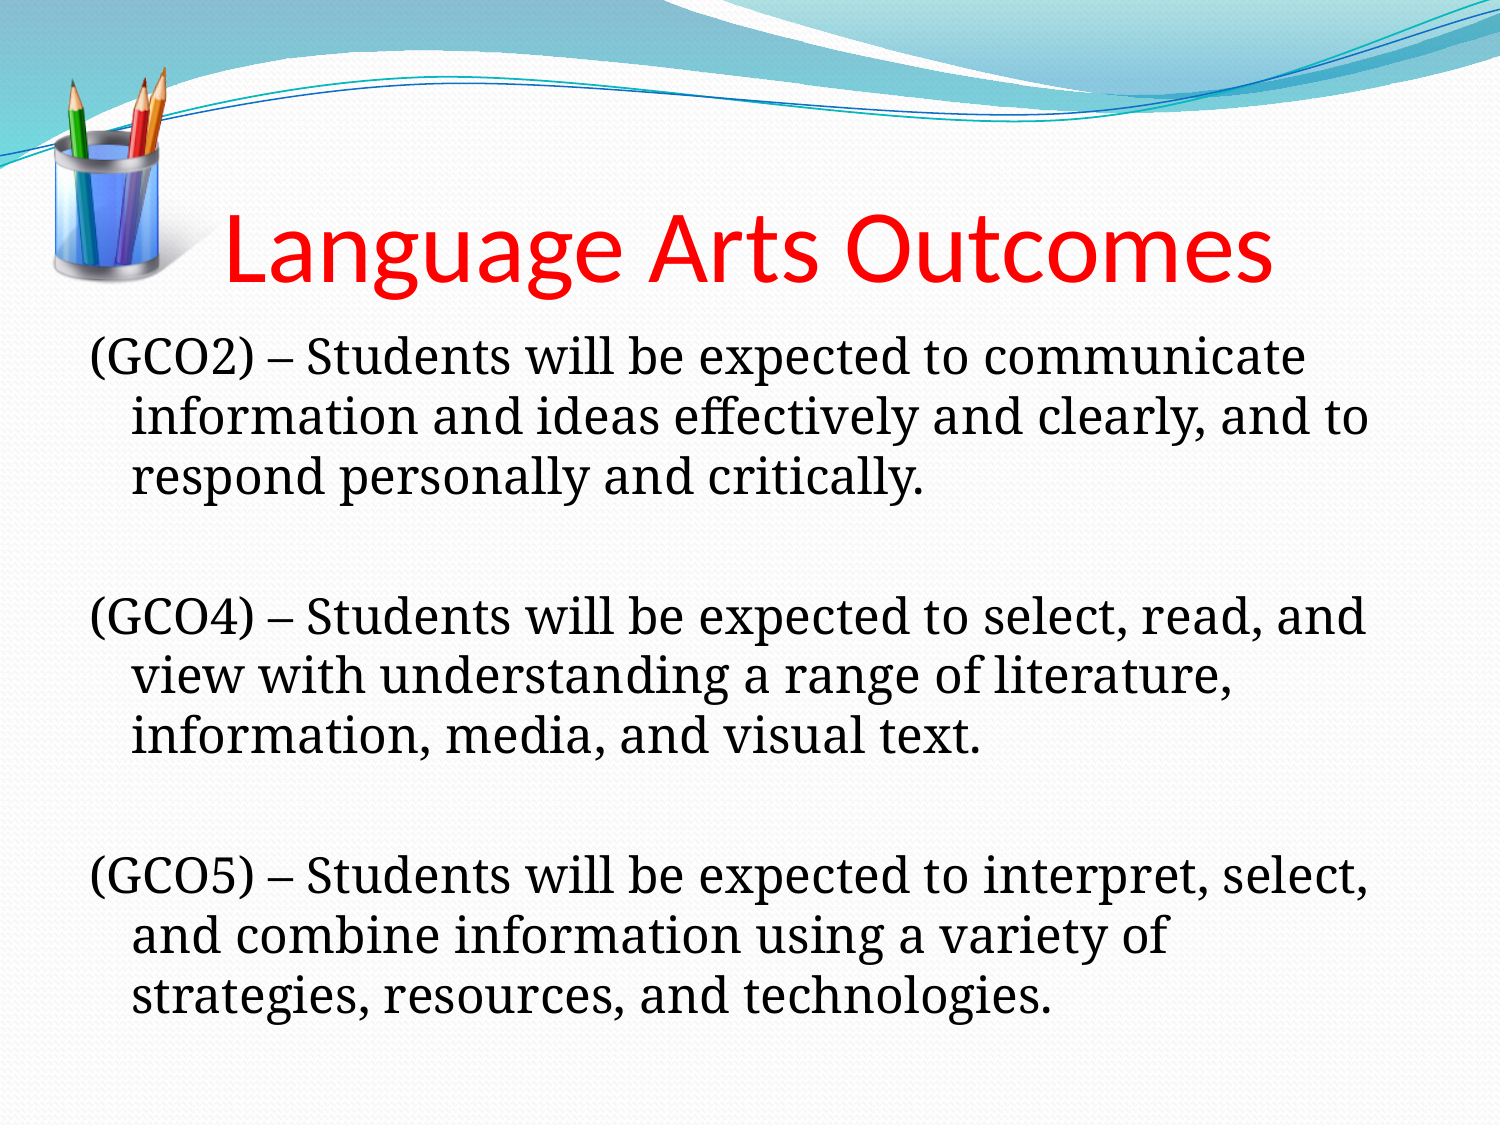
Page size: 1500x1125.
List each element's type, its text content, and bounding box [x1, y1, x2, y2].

title Language Arts Outcomes [75, 115, 1425, 303]
picture [0, 62, 226, 288]
list (GCO2) – Students will be expected to communicate information and ideas effectively and clearly, and to respond personally and critically. (GCO4) – Students will be expected to select, read, and view with understanding a range of literature, information, media, and visual text. (GCO5) – Students will be expected to interpret, select, and combine information using a variety of strategies, resources, and technologies. [75, 317, 1425, 1038]
